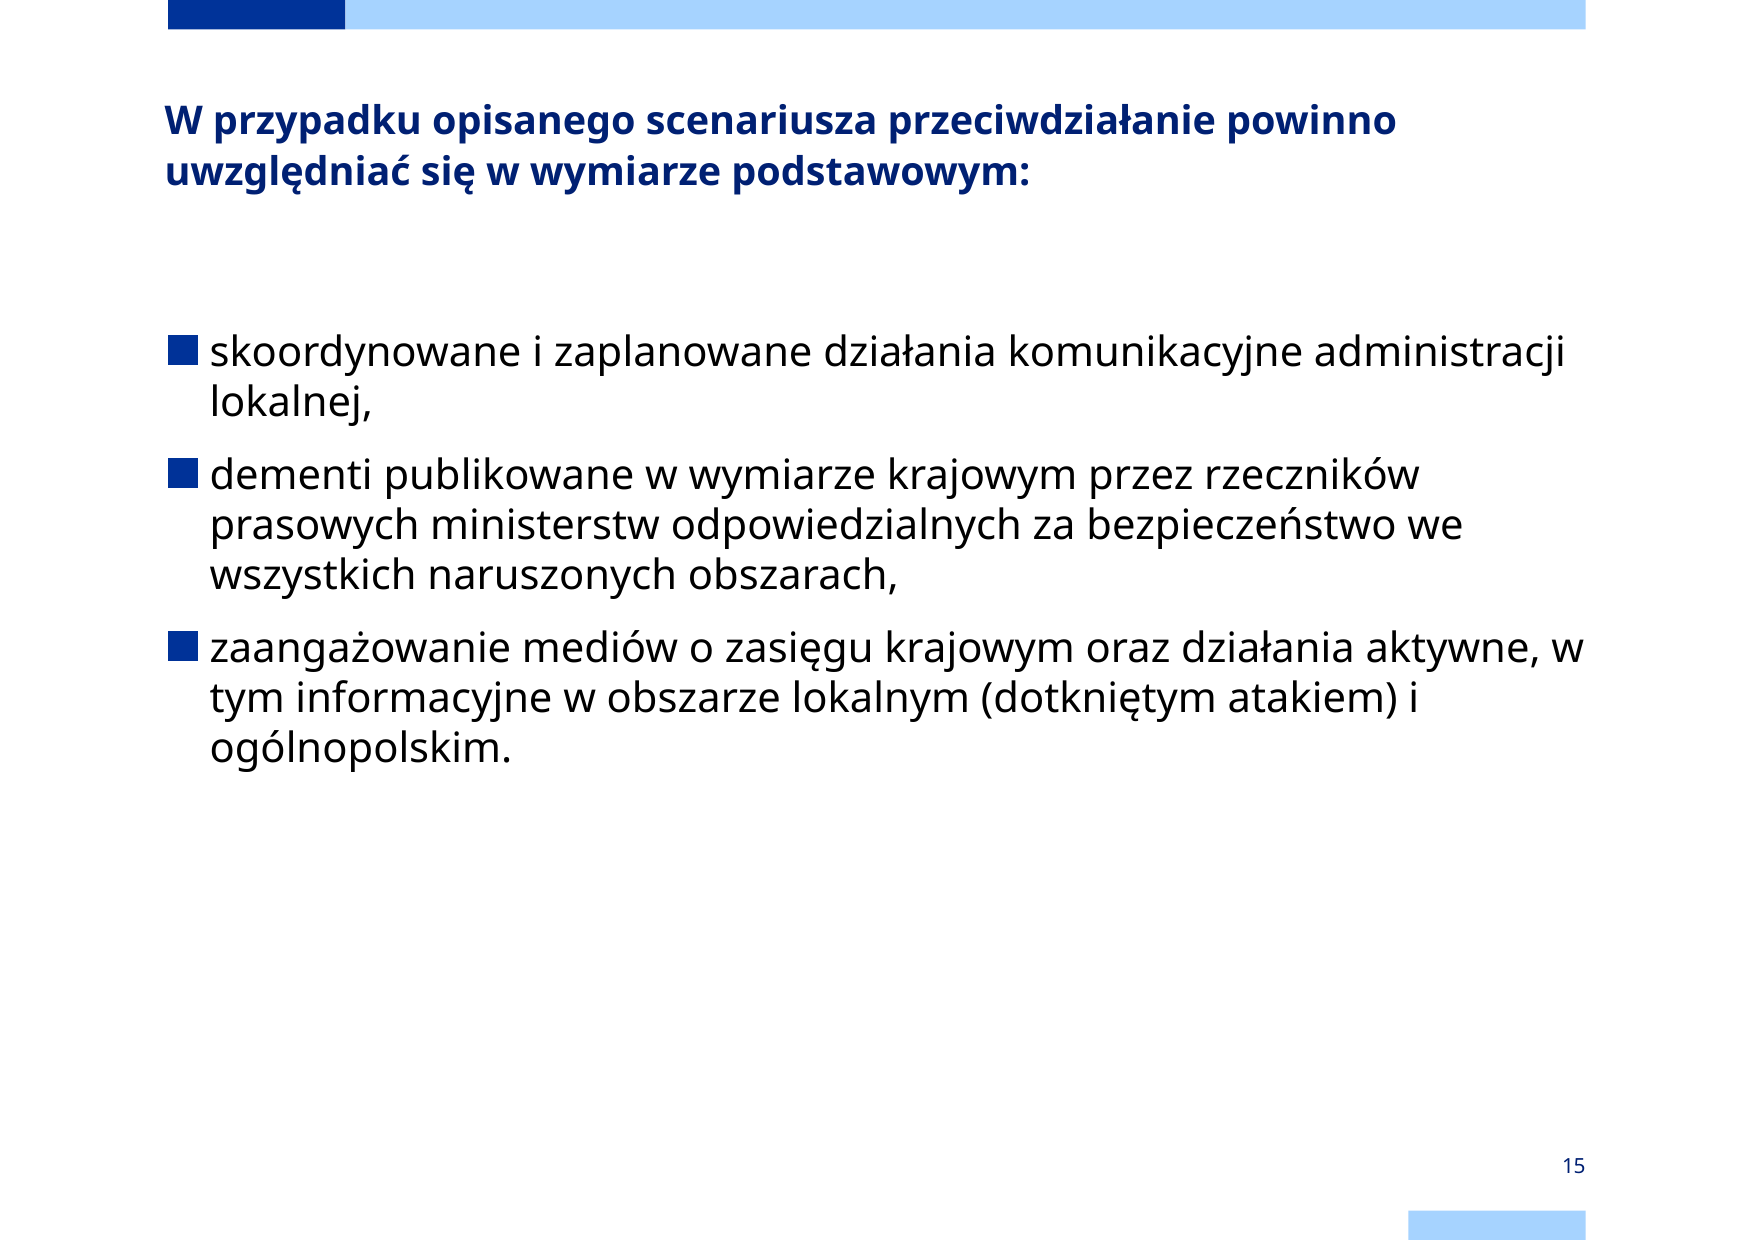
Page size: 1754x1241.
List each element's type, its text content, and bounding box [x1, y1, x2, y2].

picture [168, 335, 198, 365]
picture [168, 631, 198, 661]
title W przypadku opisanego scenariusza przeciwdziałanie powinno uwzględniać się w wymiarze podstawowym: [164, 91, 1582, 269]
picture [168, 458, 198, 488]
slide_number 15 [1408, 1151, 1586, 1182]
list skoordynowane i zaplanowane działania komunikacyjne administracji lokalnej, dementi publikowane w wymiarze krajowym przez rzeczników prasowych ministerstw odpowiedzialnych za bezpieczeństwo we wszystkich naruszonych obszarach, zaangażowanie mediów o zasięgu krajowym oraz działania aktywne, w tym informacyjne w obszarze lokalnym (dotkniętym atakiem) i ogólnopolskim. [168, 324, 1586, 1093]
